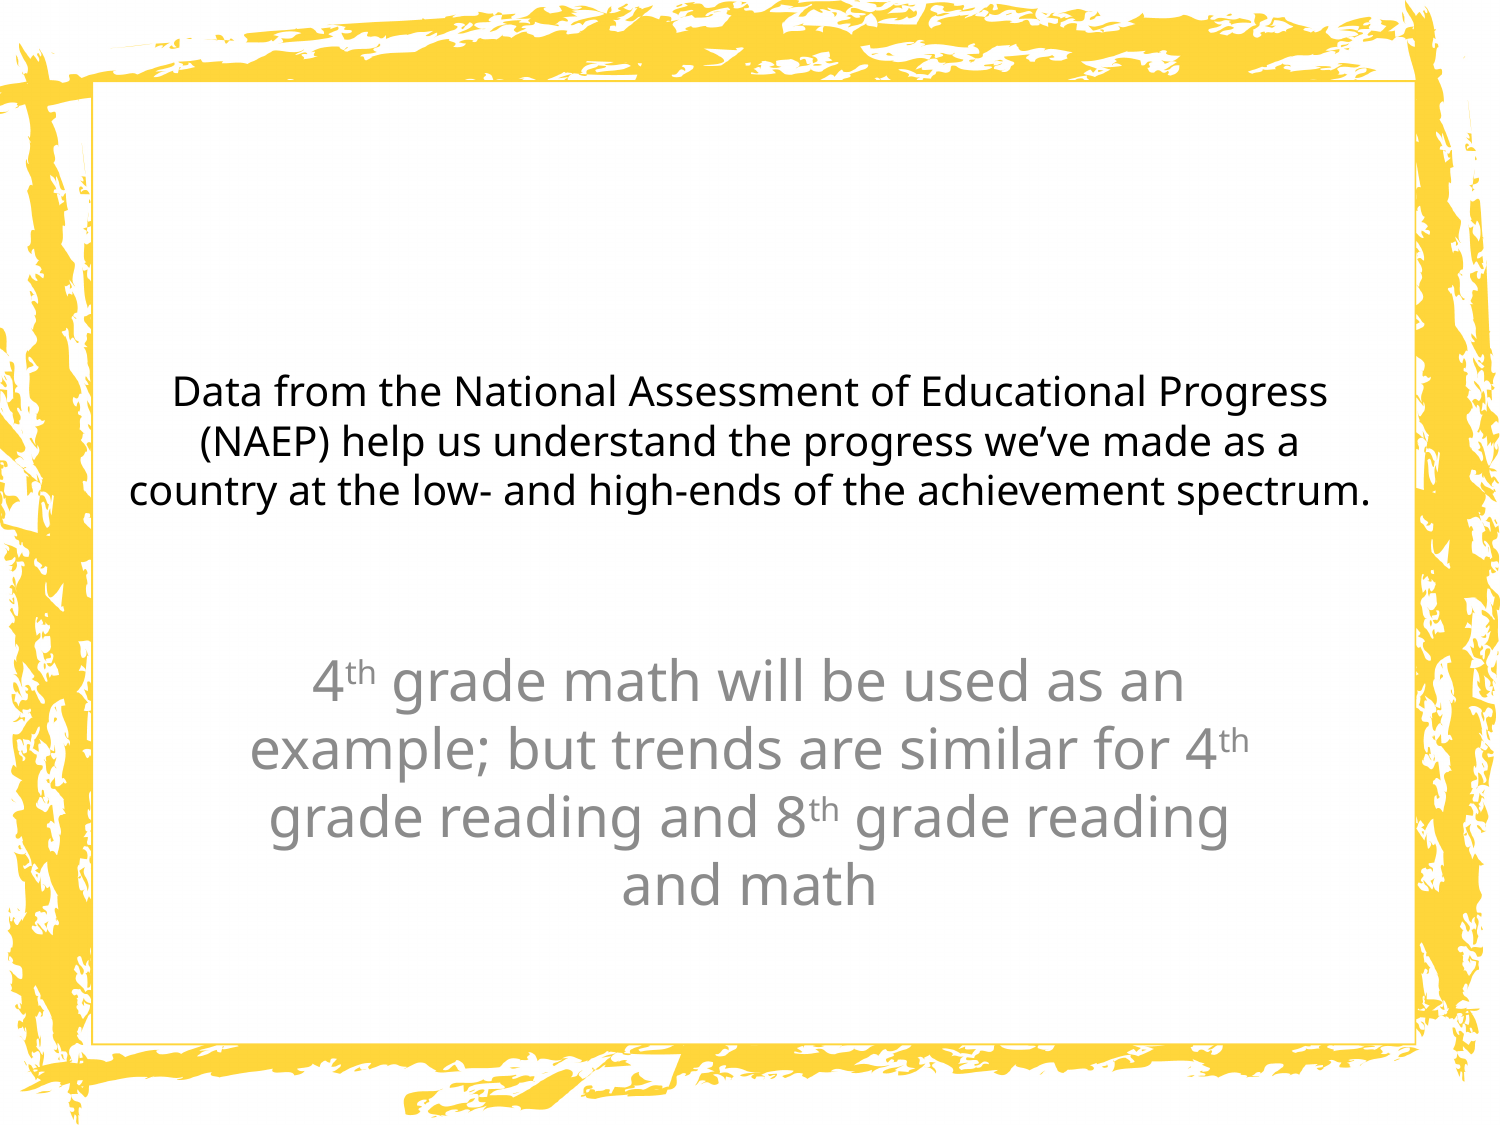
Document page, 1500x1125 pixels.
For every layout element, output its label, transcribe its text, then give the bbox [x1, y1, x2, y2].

picture [0, 0, 1500, 1125]
title Data from the National Assessment of Educational Progress (NAEP) help us understand the progress we’ve made as a country at the low- and high-ends of the achievement spectrum. [112, 349, 1388, 591]
subtitle 4th grade math will be used as an example; but trends are similar for 4th grade reading and 8th grade reading and math [225, 637, 1275, 925]
